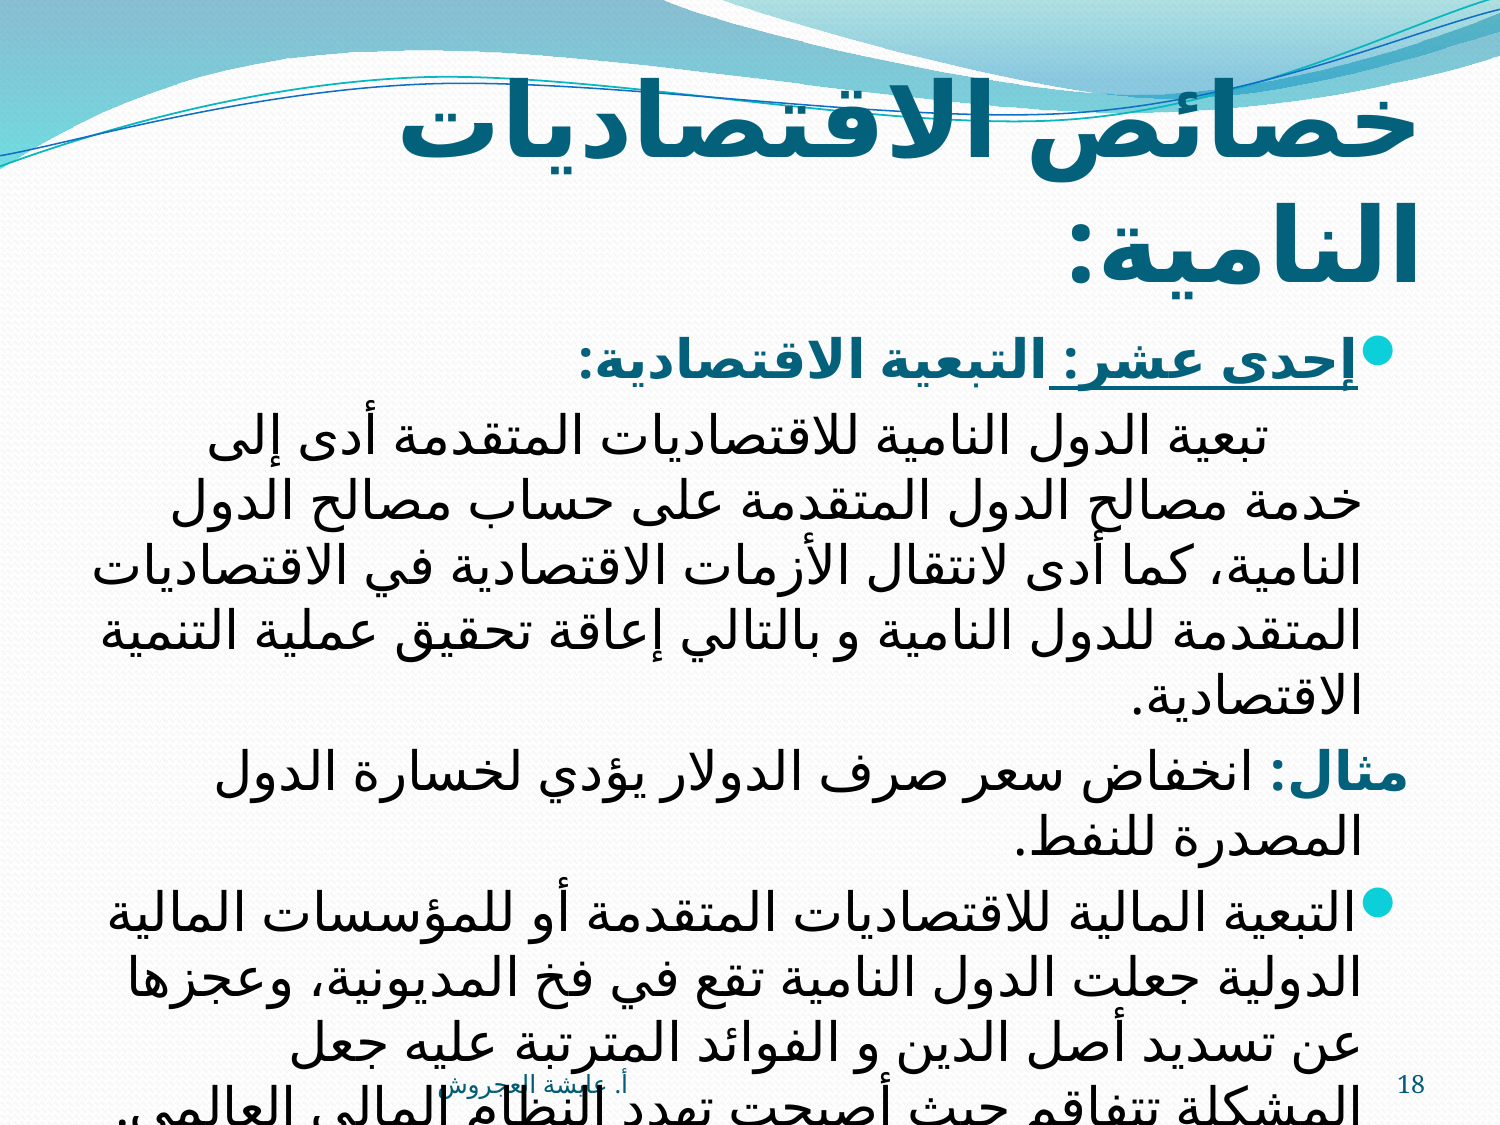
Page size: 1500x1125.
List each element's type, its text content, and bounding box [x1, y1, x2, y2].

list إحدى عشر: التبعية الاقتصادية: تبعية الدول النامية للاقتصاديات المتقدمة أدى إلى خدمة مصالح الدول المتقدمة على حساب مصالح الدول النامية، كما أدى لانتقال الأزمات الاقتصادية في الاقتصاديات المتقدمة للدول النامية و بالتالي إعاقة تحقيق عملية التنمية الاقتصادية. مثال: انخفاض سعر صرف الدولار يؤدي لخسارة الدول المصدرة للنفط. التبعية المالية للاقتصاديات المتقدمة أو للمؤسسات المالية الدولية جعلت الدول النامية تقع في فخ المديونية، وعجزها عن تسديد أصل الدين و الفوائد المترتبة عليه جعل المشكلة تتفاقم حيث أصبحت تهدد النظام المالي العالمي. [75, 317, 1425, 1038]
slide_number 18 [1299, 1042, 1425, 1103]
title خصائص الاقتصاديات النامية: [75, 115, 1425, 303]
footer أ. عايشة العجروش [437, 1042, 988, 1103]
